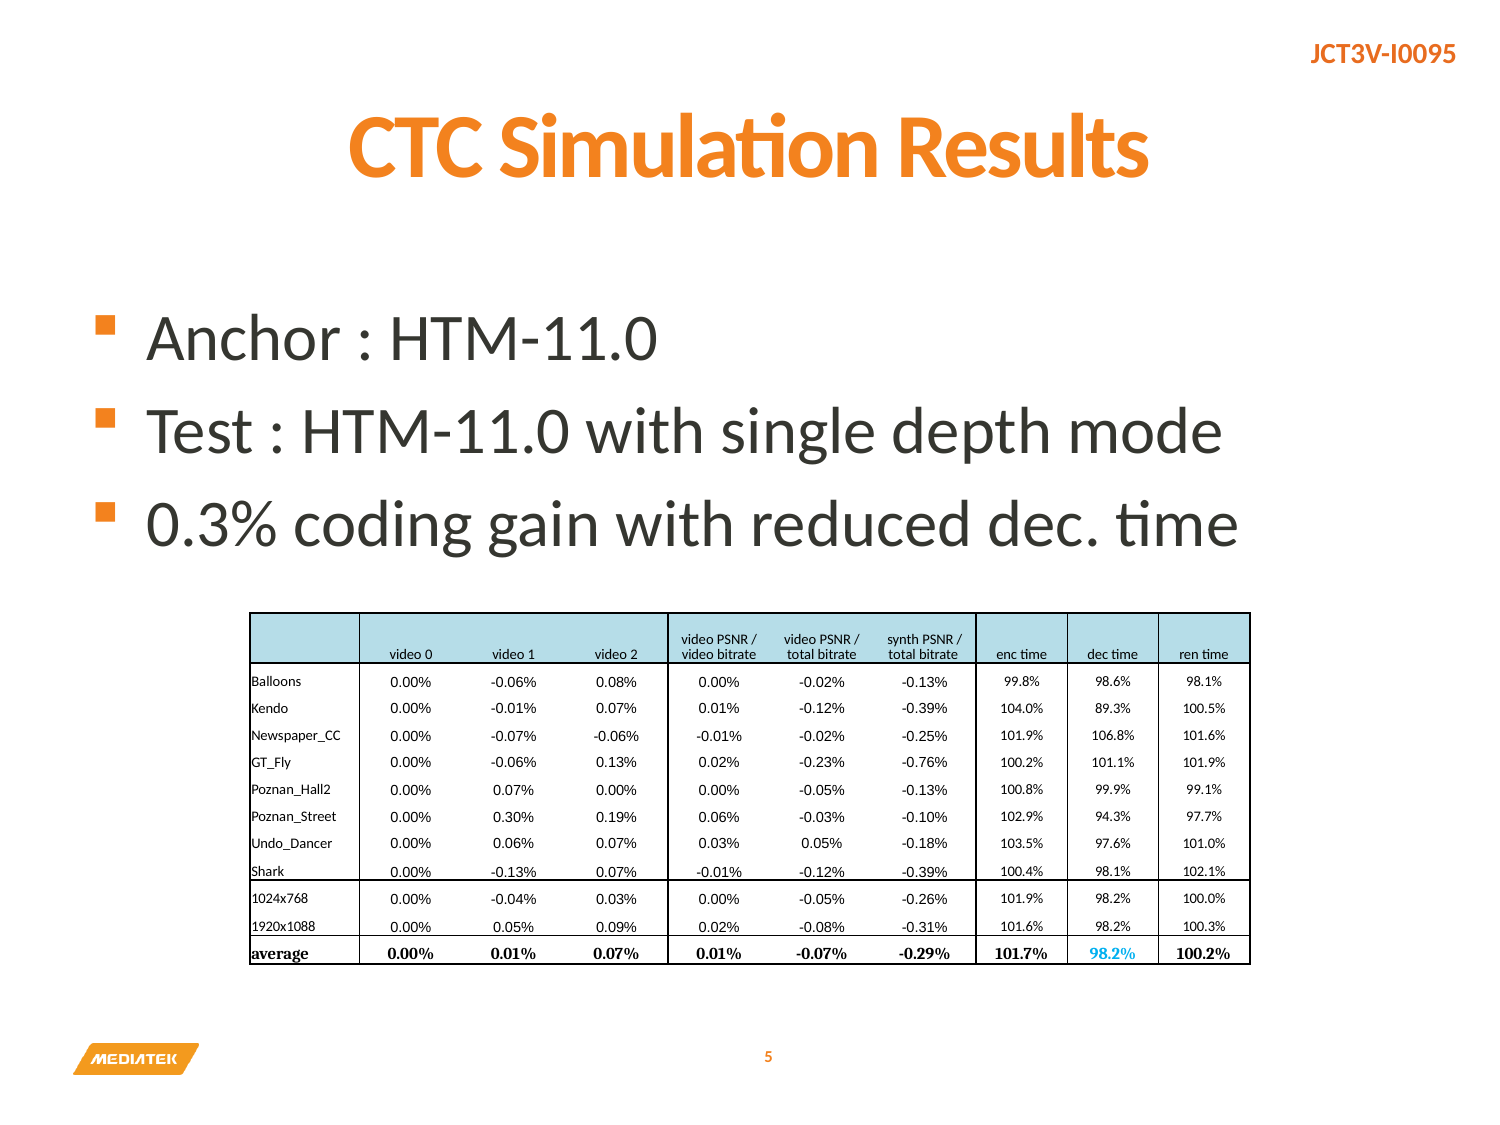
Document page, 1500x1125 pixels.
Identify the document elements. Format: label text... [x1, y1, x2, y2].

table_cell 101.9% [1159, 744, 1249, 771]
table_header video 2 [565, 614, 667, 662]
table_cell 0.00% [669, 881, 771, 907]
table_cell 106.8% [1068, 717, 1158, 744]
table_cell 0.07% [462, 771, 565, 798]
table_cell Shark [251, 852, 359, 879]
table_cell -0.13% [462, 852, 565, 879]
table_cell 98.6% [1068, 664, 1158, 690]
table_cell 0.05% [462, 907, 565, 935]
table_cell 0.03% [669, 825, 771, 852]
table_cell -0.05% [771, 881, 873, 907]
table_header video PSNR / video bitrate [669, 614, 771, 662]
table_cell Balloons [251, 664, 359, 690]
table_cell 101.7% [977, 936, 1067, 963]
table_cell -0.07% [771, 936, 873, 963]
table_cell -0.06% [462, 664, 565, 690]
table_cell 98.1% [1159, 664, 1249, 690]
table_cell 0.00% [360, 881, 462, 907]
table_cell 0.03% [565, 881, 667, 907]
table_cell Undo_Dancer [251, 825, 359, 852]
table_cell -0.39% [873, 852, 975, 879]
table_cell -0.10% [873, 798, 975, 825]
table_cell 0.00% [360, 771, 462, 798]
table_cell 101.6% [977, 907, 1067, 935]
table_cell Poznan_Street [251, 798, 359, 825]
table_header synth PSNR / total bitrate [873, 614, 975, 662]
table_cell 0.00% [669, 664, 771, 690]
table_cell 0.00% [565, 771, 667, 798]
table_header ren time [1159, 614, 1249, 662]
table_cell 0.00% [360, 825, 462, 852]
table_header video PSNR / total bitrate [771, 614, 873, 662]
table_cell 0.01% [669, 690, 771, 717]
table_cell -0.02% [771, 664, 873, 690]
table_cell -0.25% [873, 717, 975, 744]
table_cell -0.04% [462, 881, 565, 907]
table_cell 101.1% [1068, 744, 1158, 771]
table_cell 100.3% [1159, 907, 1249, 935]
table_cell -0.23% [771, 744, 873, 771]
table_cell 0.00% [360, 717, 462, 744]
table_cell 101.9% [977, 717, 1067, 744]
table_cell GT_Fly [251, 744, 359, 771]
table_cell 0.01% [462, 936, 565, 963]
table_cell -0.06% [462, 744, 565, 771]
table_cell 97.6% [1068, 825, 1158, 852]
table_cell -0.08% [771, 907, 873, 935]
table_cell 98.1% [1068, 852, 1158, 879]
table_cell 1920x1088 [251, 907, 359, 935]
table_cell 0.07% [565, 936, 667, 963]
table_cell -0.76% [873, 744, 975, 771]
table_cell 0.00% [360, 936, 462, 963]
table_cell 101.6% [1159, 717, 1249, 744]
table_header video 1 [462, 614, 565, 662]
table_cell -0.39% [873, 690, 975, 717]
table_cell 0.00% [669, 771, 771, 798]
table_cell -0.06% [565, 717, 667, 744]
table_cell 0.08% [565, 664, 667, 690]
table_cell 103.5% [977, 825, 1067, 852]
table_cell -0.26% [873, 881, 975, 907]
table_cell 0.00% [360, 664, 462, 690]
picture [73, 1043, 199, 1075]
table_cell 100.5% [1159, 690, 1249, 717]
table_cell -0.02% [771, 717, 873, 744]
table_cell Newspaper_CC [251, 717, 359, 744]
table_header dec time [1068, 614, 1158, 662]
table_cell 0.19% [565, 798, 667, 825]
table_cell 99.1% [1159, 771, 1249, 798]
table_cell 0.07% [565, 852, 667, 879]
table_cell 0.00% [360, 690, 462, 717]
list Anchor : HTM-11.0 Test : HTM-11.0 with single depth mode 0.3% coding gain with reduced dec. time [75, 286, 1425, 990]
table_cell 0.00% [360, 744, 462, 771]
table_cell 0.06% [462, 825, 565, 852]
table_cell 0.09% [565, 907, 667, 935]
table_cell 101.9% [977, 881, 1067, 907]
table_cell 104.0% [977, 690, 1067, 717]
table_cell 0.13% [565, 744, 667, 771]
table_cell 0.00% [360, 852, 462, 879]
table_cell -0.29% [873, 936, 975, 963]
table_cell -0.31% [873, 907, 975, 935]
table_cell 0.02% [669, 744, 771, 771]
table_cell 94.3% [1068, 798, 1158, 825]
table_cell 0.00% [360, 907, 462, 935]
table_cell 101.0% [1159, 825, 1249, 852]
table_cell 0.05% [771, 825, 873, 852]
table_cell 100.2% [977, 744, 1067, 771]
table_cell 100.2% [1159, 936, 1249, 963]
table_cell 0.07% [565, 690, 667, 717]
table_header enc time [977, 614, 1067, 662]
table_cell 98.2% [1068, 881, 1158, 907]
table_cell -0.01% [669, 717, 771, 744]
table_cell 99.8% [977, 664, 1067, 690]
table_cell -0.01% [669, 852, 771, 879]
table_cell 0.30% [462, 798, 565, 825]
table_cell 0.00% [360, 798, 462, 825]
table_header [251, 614, 359, 662]
table_cell 0.06% [669, 798, 771, 825]
table_header video 0 [360, 614, 462, 662]
table_cell Poznan_Hall2 [251, 771, 359, 798]
table_cell -0.12% [771, 690, 873, 717]
table_cell 100.4% [977, 852, 1067, 879]
table_cell -0.13% [873, 771, 975, 798]
table_cell 98.2% [1068, 907, 1158, 935]
table_cell 102.9% [977, 798, 1067, 825]
table_cell -0.13% [873, 664, 975, 690]
table_cell 0.01% [669, 936, 771, 963]
table_cell -0.12% [771, 852, 873, 879]
slide_number 5 [711, 1022, 788, 1089]
table_cell 100.0% [1159, 881, 1249, 907]
table_cell Kendo [251, 690, 359, 717]
table_cell 0.02% [669, 907, 771, 935]
table_cell -0.05% [771, 771, 873, 798]
table_cell 89.3% [1068, 690, 1158, 717]
table_cell -0.07% [462, 717, 565, 744]
table_cell 1024x768 [251, 881, 359, 907]
table_cell 97.7% [1159, 798, 1249, 825]
table_cell 102.1% [1159, 852, 1249, 879]
table_cell 99.9% [1068, 771, 1158, 798]
table_cell -0.03% [771, 798, 873, 825]
table_cell -0.18% [873, 825, 975, 852]
table_cell average [251, 936, 359, 963]
title CTC Simulation Results [75, 99, 1425, 286]
table_cell 100.8% [977, 771, 1067, 798]
table_cell 0.07% [565, 825, 667, 852]
table_cell -0.01% [462, 690, 565, 717]
table_cell 98.2% [1068, 936, 1158, 963]
